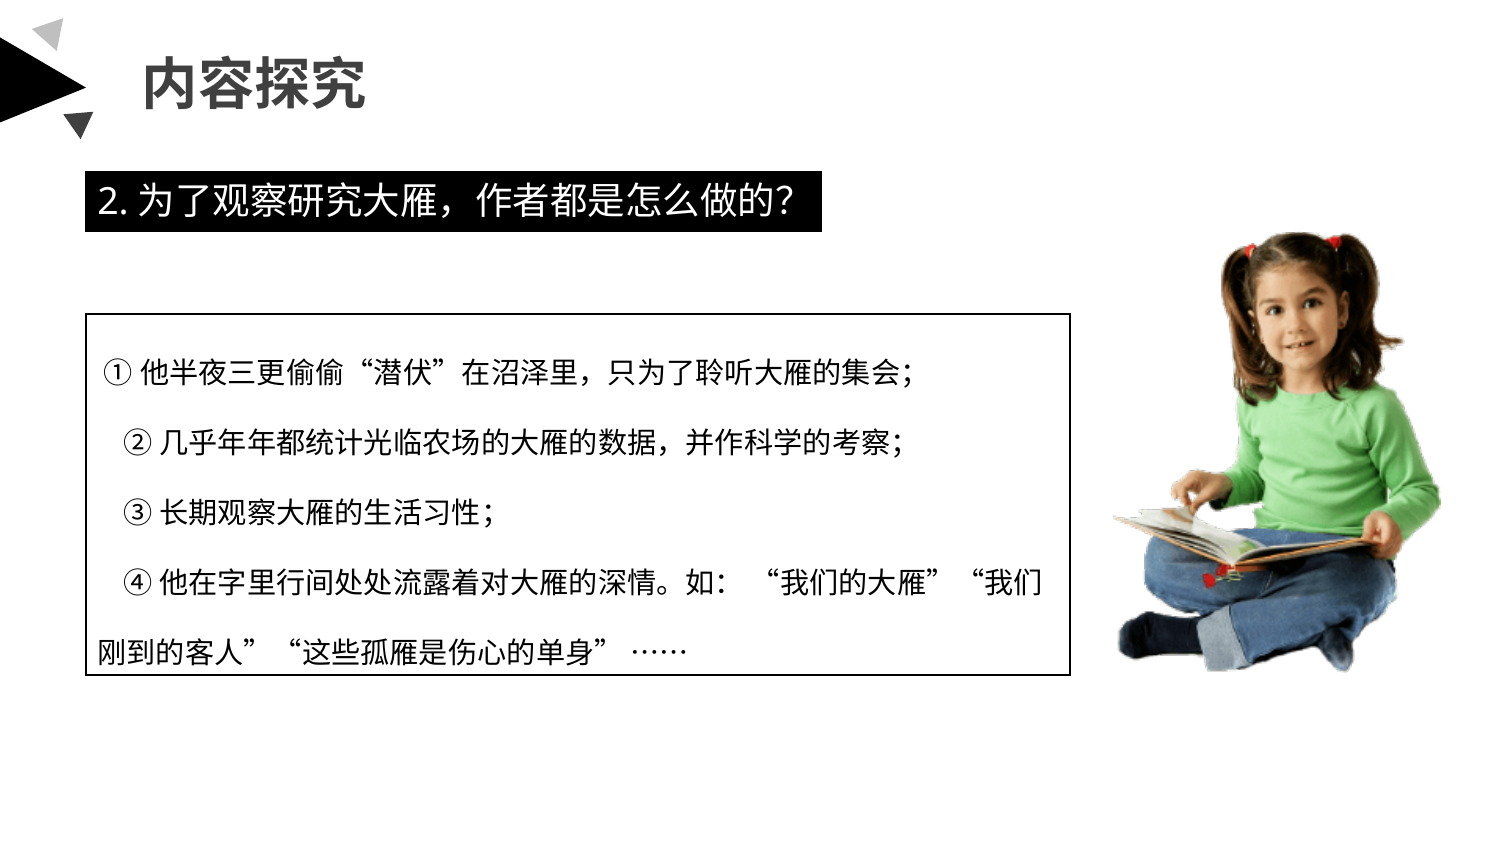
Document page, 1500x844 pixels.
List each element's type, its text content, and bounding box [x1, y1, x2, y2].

picture [1112, 231, 1441, 673]
text_box ①他半夜三更偷偷“潜伏”在沼泽里，只为了聆听大雁的集会； ②几乎年年都统计光临农场的大雁的数据，并作科学的考察； ③长期观察大雁的生活习性； ④他在字里行间处处流露着对大雁的深情。如： “我们的大雁”“我们刚到的客人”“这些孤雁是伤心的单身” …… [85, 313, 1070, 675]
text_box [0, 15, 505, 135]
text_box 2.为了观察研究大雁，作者都是怎么做的？ [85, 171, 822, 232]
